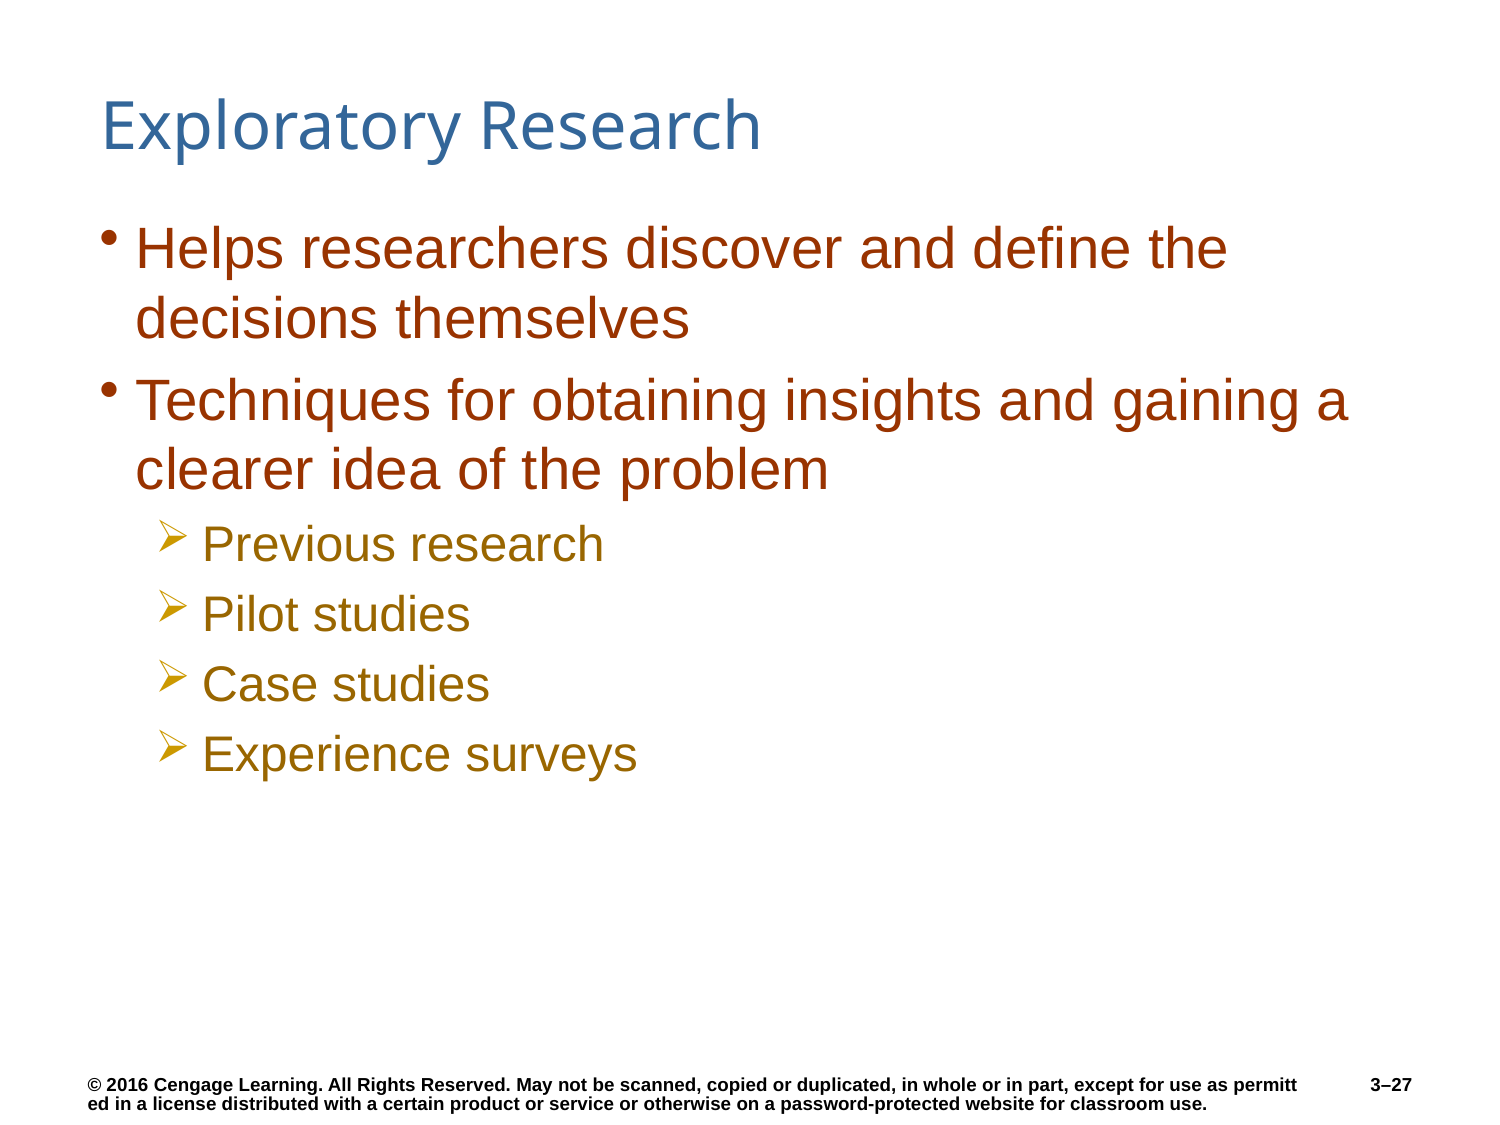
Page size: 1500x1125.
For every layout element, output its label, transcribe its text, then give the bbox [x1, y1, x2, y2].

slide_number 3–27 [1050, 1042, 1413, 1103]
list Helps researchers discover and define the decisions themselves Techniques for obtaining insights and gaining a clearer idea of the problem Previous research Pilot studies Case studies Experience surveys [84, 202, 1414, 1013]
title Exploratory Research [85, 75, 1411, 171]
footer © 2016 Cengage Learning. All Rights Reserved. May not be scanned, copied or duplicated, in whole or in part, except for use as permitted in a license distributed with a certain product or service or otherwise on a password-protected website for classroom use. [87, 1057, 1050, 1103]
